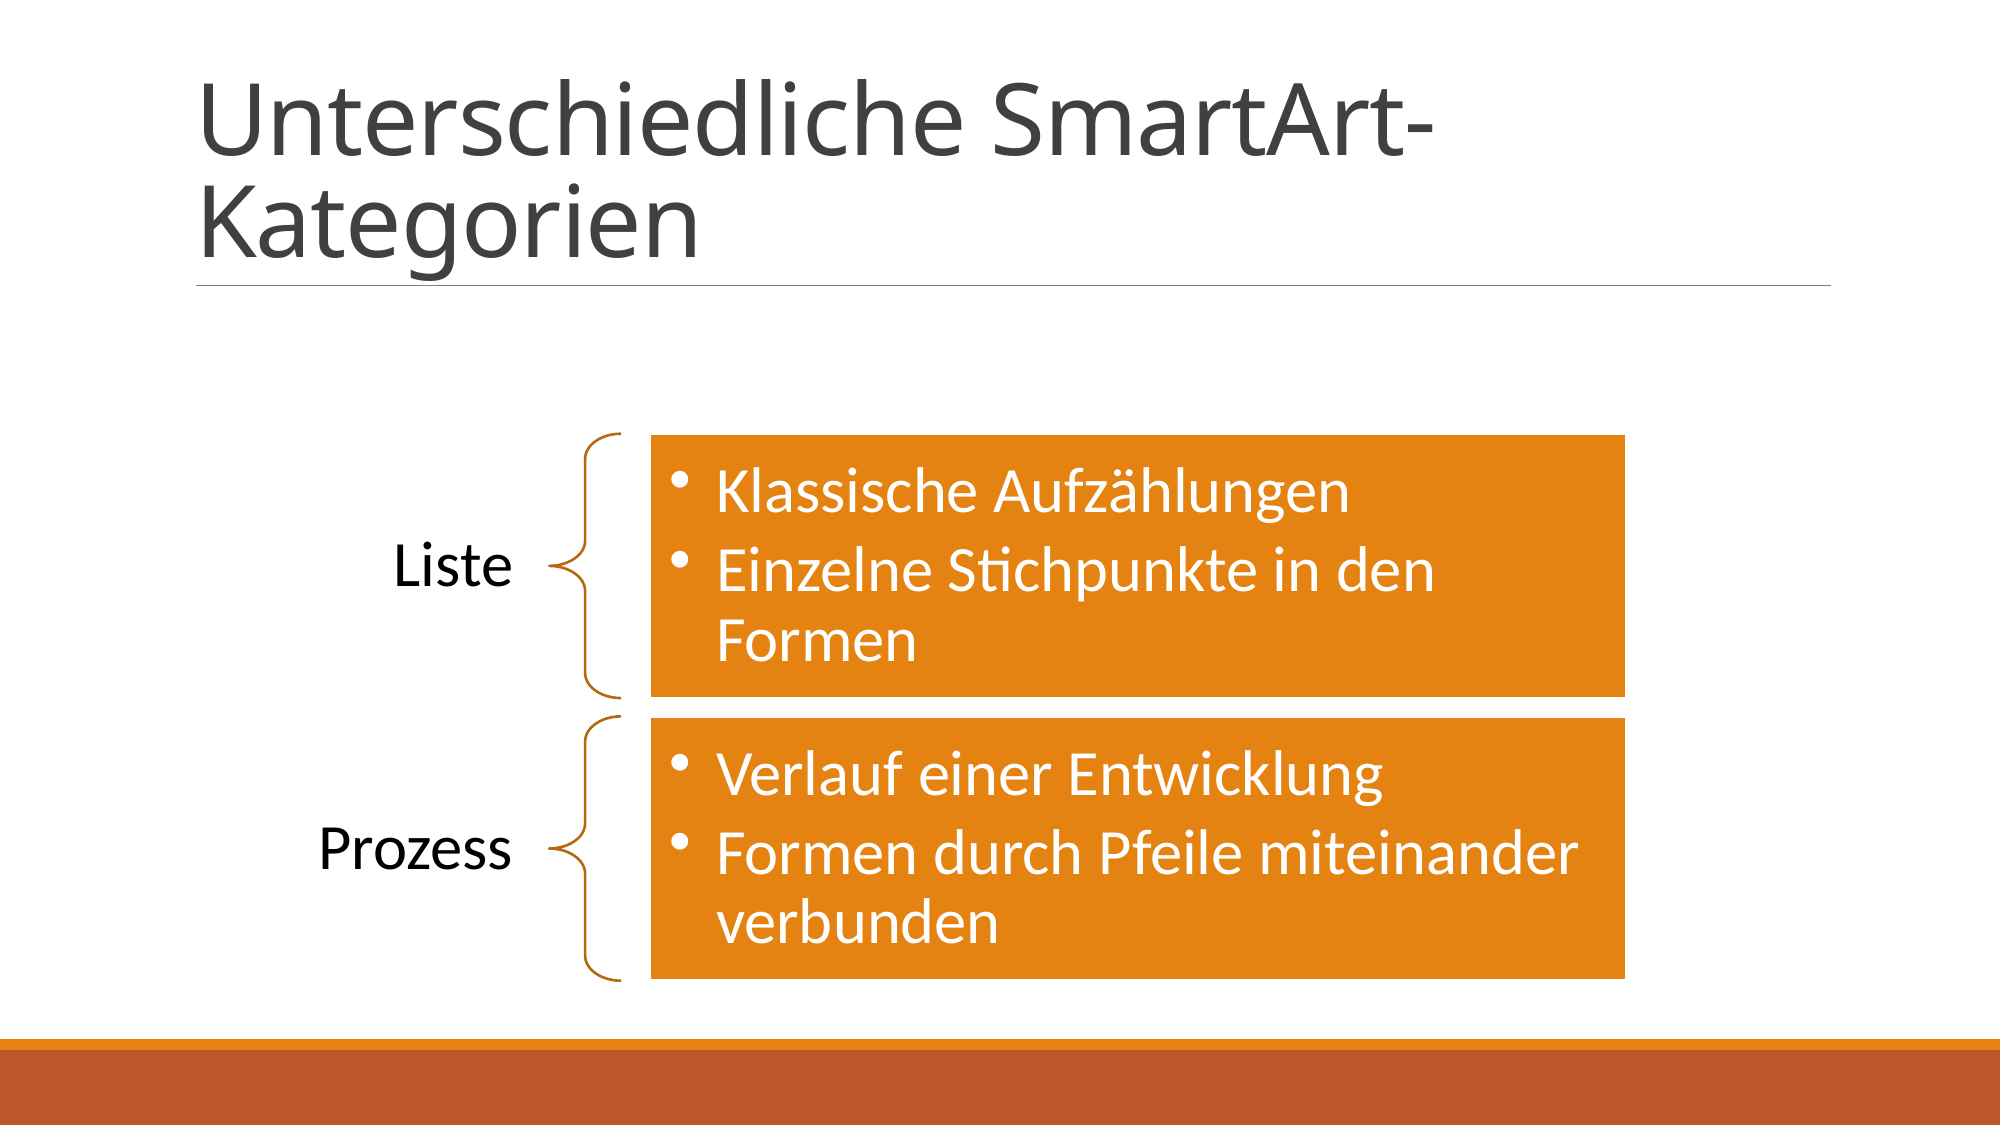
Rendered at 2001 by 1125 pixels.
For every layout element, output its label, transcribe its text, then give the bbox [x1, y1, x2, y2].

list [189, 426, 1628, 988]
title Unterschiedliche SmartArt-Kategorien [180, 47, 1830, 285]
